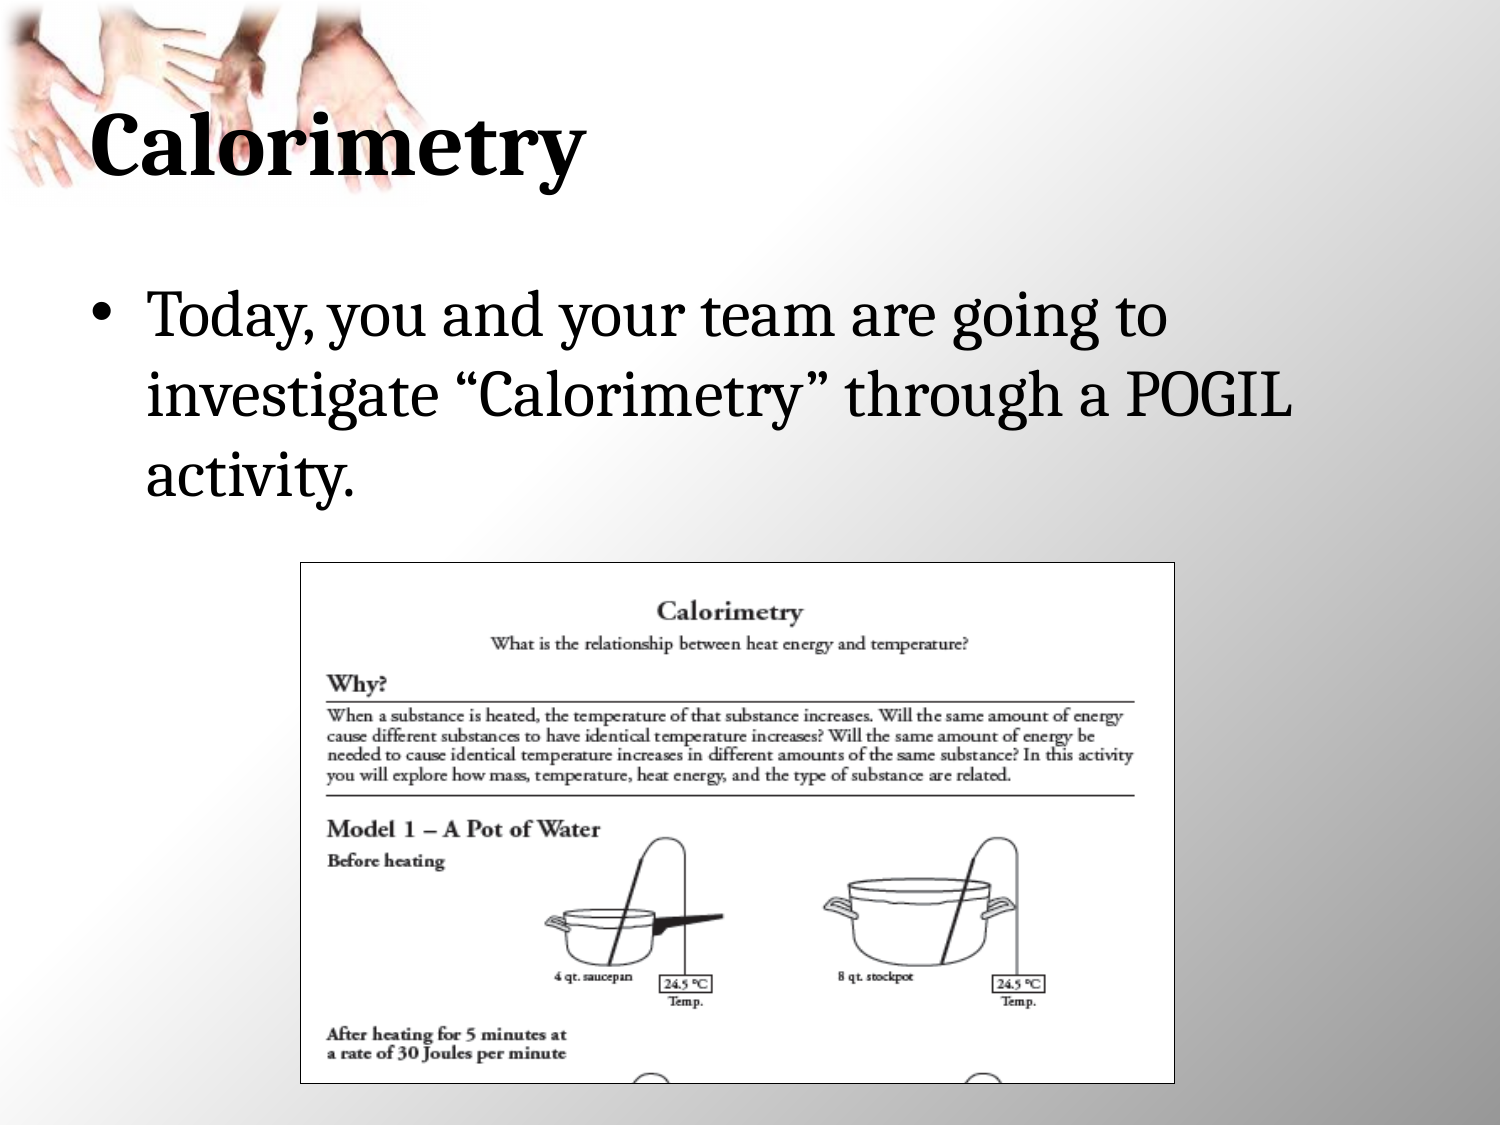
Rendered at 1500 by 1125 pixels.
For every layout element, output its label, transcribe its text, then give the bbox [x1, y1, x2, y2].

picture [29, 29, 404, 179]
title Calorimetry [75, 45, 1425, 233]
list Today, you and your team are going to investigate “Calorimetry” through a POGIL activity. [75, 262, 1425, 1005]
picture [299, 562, 1176, 1084]
